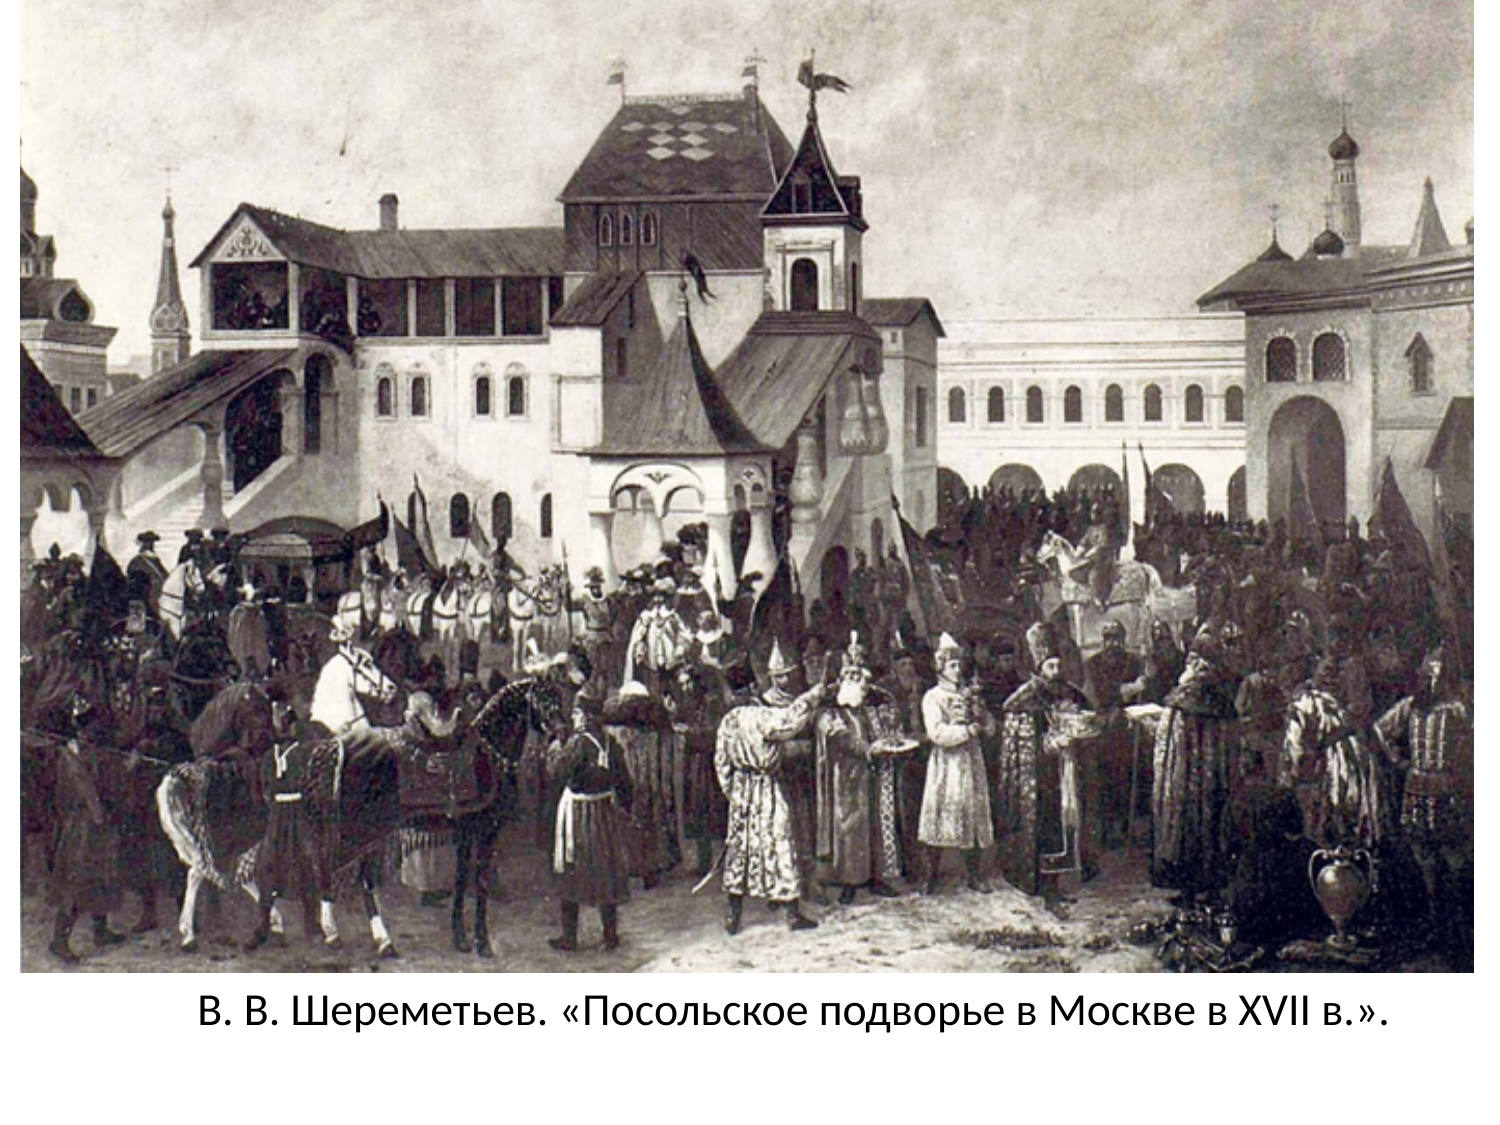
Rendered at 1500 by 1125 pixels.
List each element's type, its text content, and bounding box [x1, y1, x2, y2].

text_box В. В. Шереметьев. «Посольское подворье в Москве в XVII в.». [88, 972, 1500, 1043]
picture [20, 0, 1474, 973]
